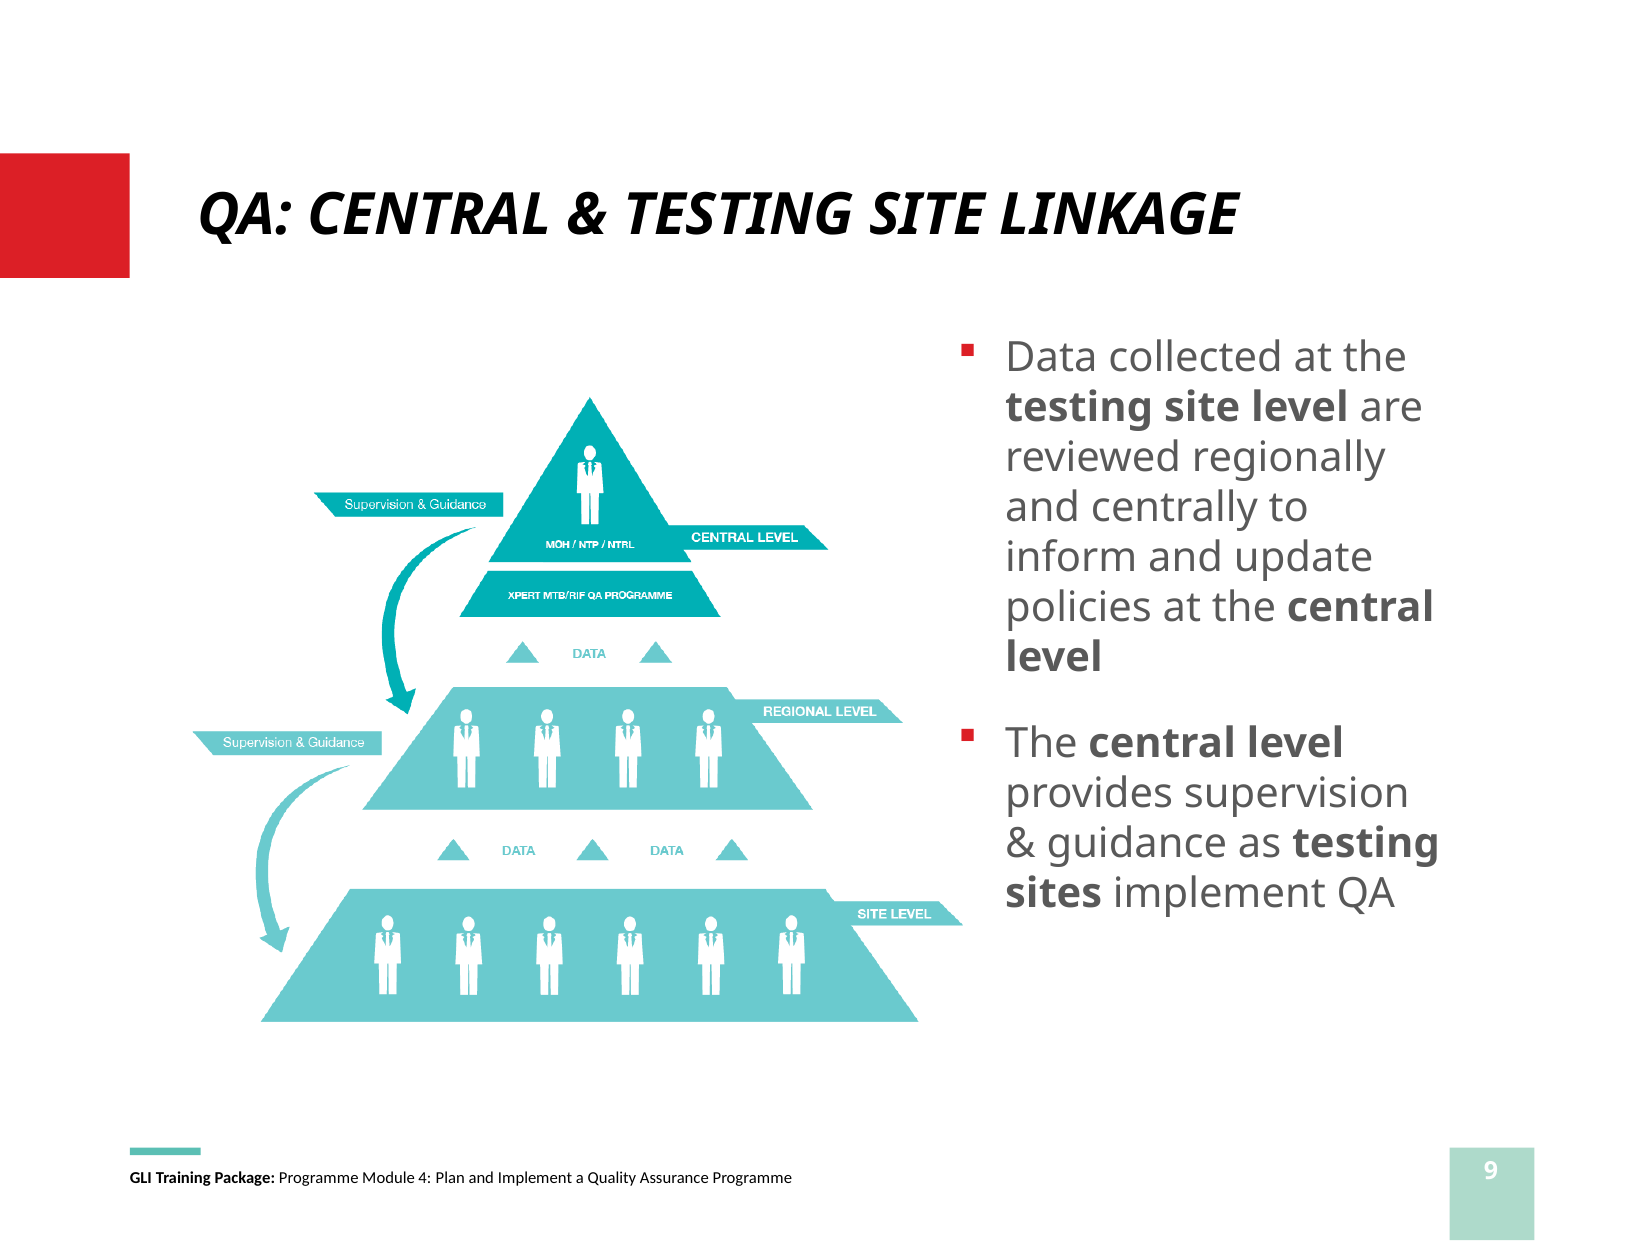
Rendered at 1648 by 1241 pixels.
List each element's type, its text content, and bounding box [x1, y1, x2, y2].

picture [185, 377, 978, 1040]
title QA: CENTRAL & TESTING SITE LINKAGE [197, 153, 1450, 278]
list Data collected at the testing site level are reviewed regionally and centrally to inform and update policies at the central level The central level provides supervision & guidance as testing sites implement QA [958, 330, 1450, 1087]
